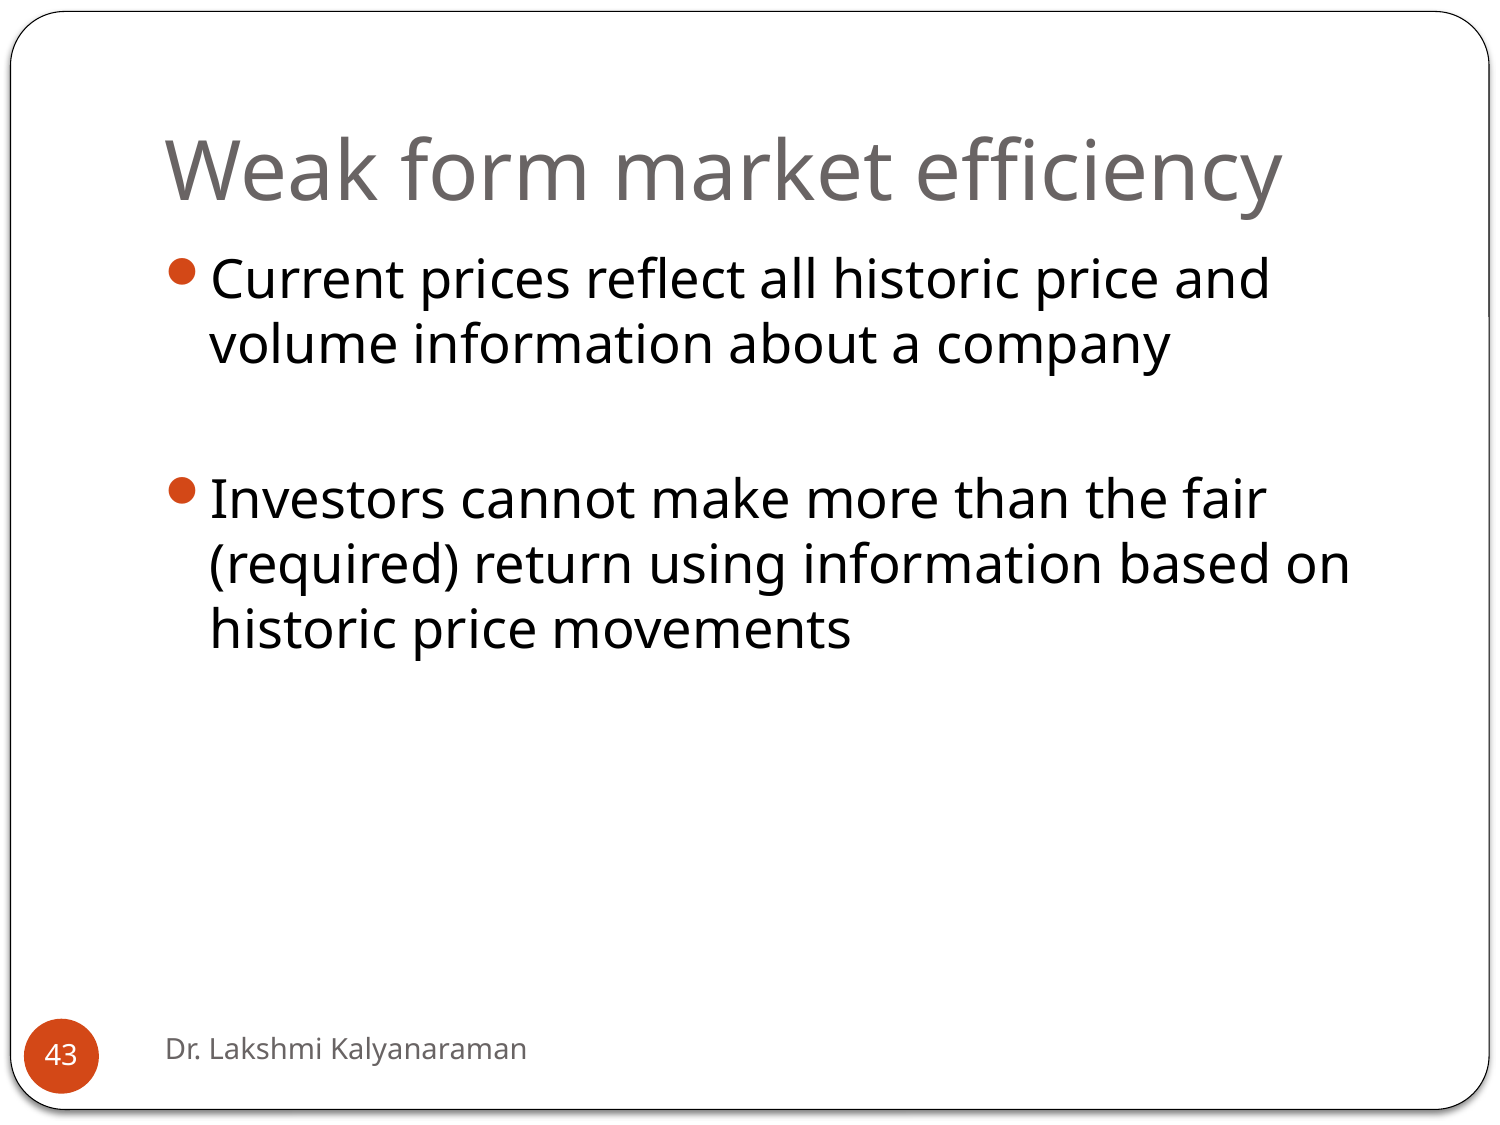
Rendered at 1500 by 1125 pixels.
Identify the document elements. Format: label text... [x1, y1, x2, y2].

slide_number 43 [23, 1018, 99, 1094]
footer Dr. Lakshmi Kalyanaraman [150, 1012, 800, 1088]
list Current prices reflect all historic price and volume information about a company Investors cannot make more than the fair (required) return using information based on historic price movements [150, 237, 1425, 988]
title Weak form market efficiency [150, 45, 1425, 233]
